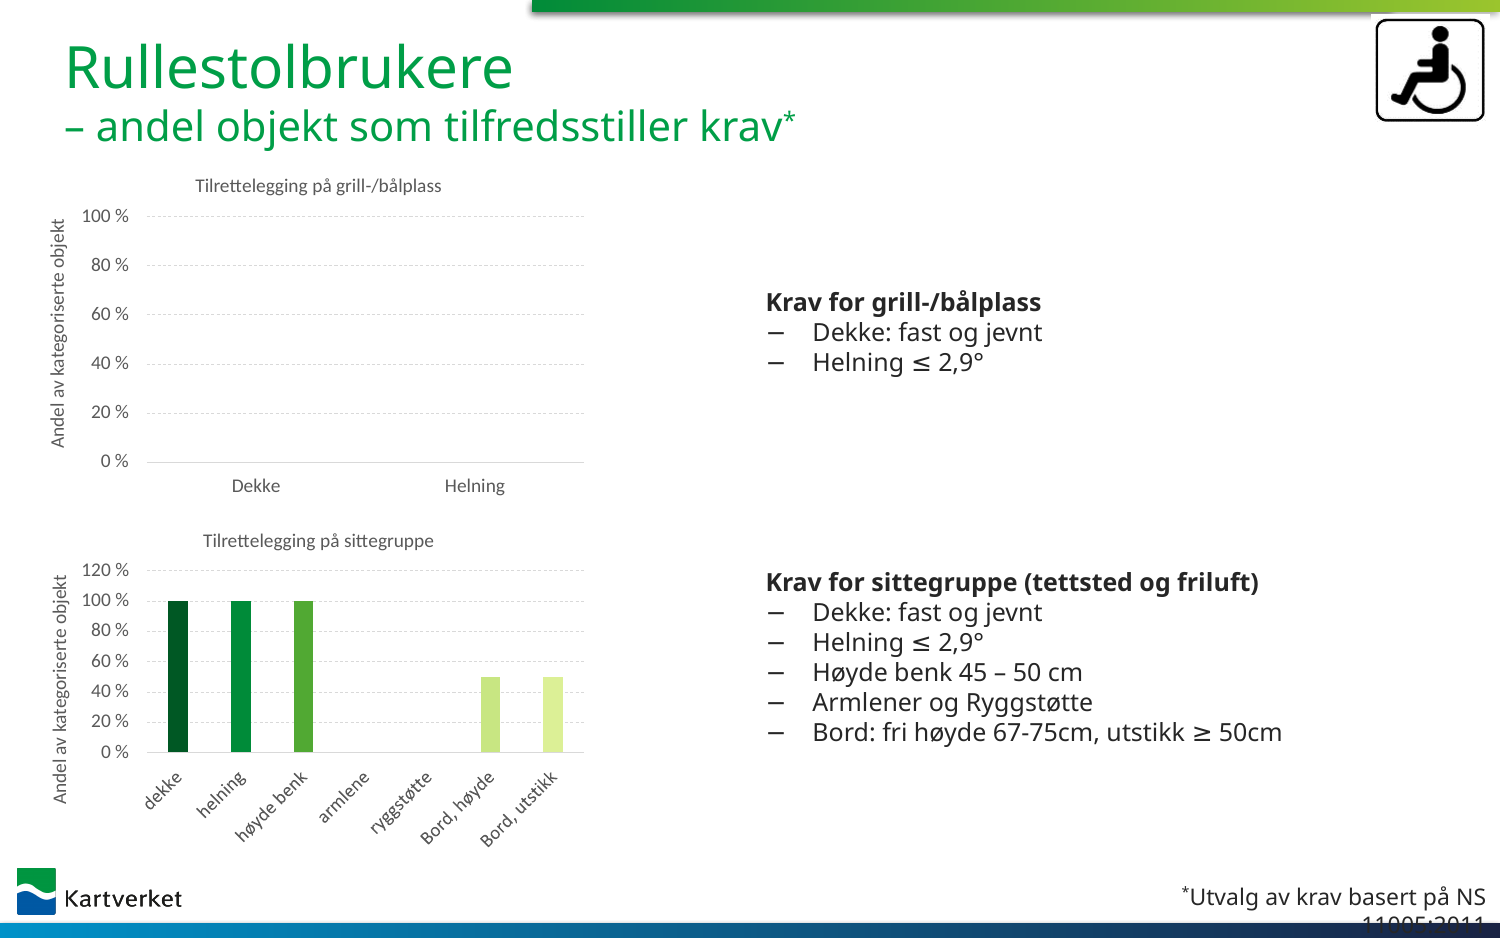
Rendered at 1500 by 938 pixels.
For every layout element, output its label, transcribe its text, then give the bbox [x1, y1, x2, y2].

text_box Krav for grill-/bålplass Dekke: fast og jevnt Helning ≤ 2,9° [750, 279, 1452, 384]
text_box Rullestolbrukere – andel objekt som tilfredsstiller krav* [49, 14, 1431, 158]
picture [1371, 13, 1491, 127]
text_box Krav for sittegruppe (tettsted og friluft) Dekke: fast og jevnt Helning ≤ 2,9° Høyde benk 45 – 50 cm Armlener og Ryggstøtte Bord: fri høyde 67-75cm, utstikk ≥ 50cm [750, 559, 1500, 754]
text_box *Utvalg av krav basert på NS 11005:2011 [1068, 873, 1500, 938]
picture [41, 520, 596, 859]
picture [41, 166, 596, 505]
